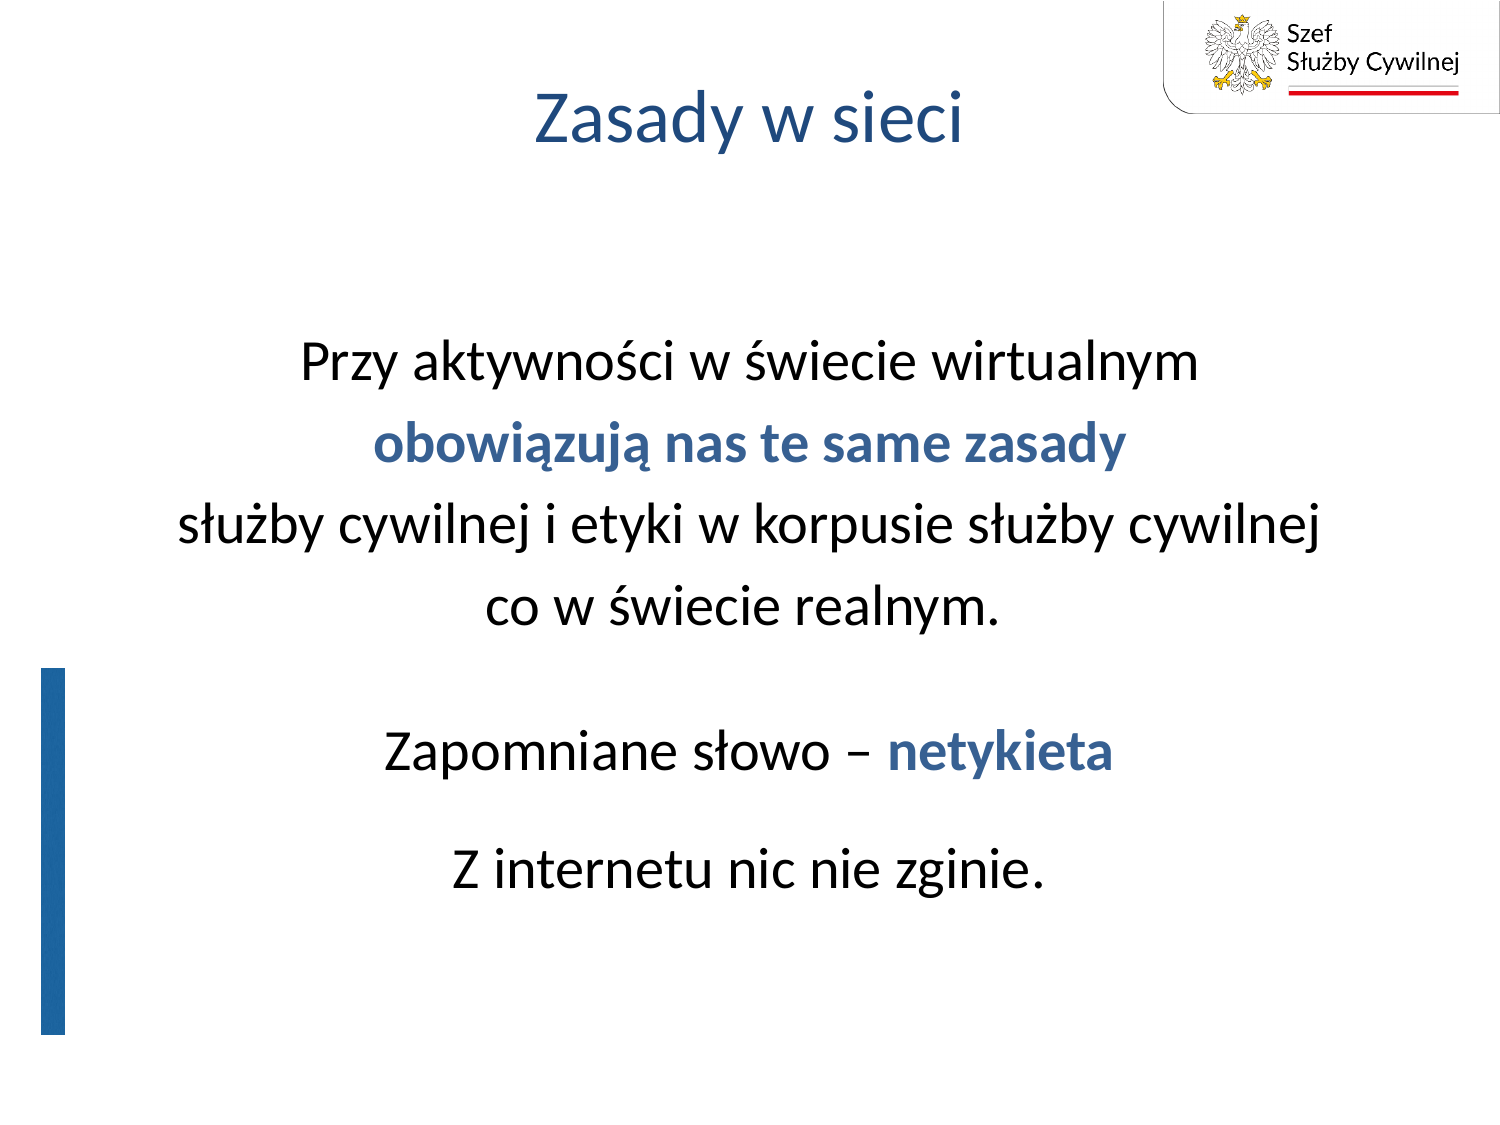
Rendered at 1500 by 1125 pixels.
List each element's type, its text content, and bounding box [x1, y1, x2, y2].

picture [41, 668, 65, 1035]
title Zasady w sieci [100, 60, 1400, 185]
text_box Przy aktywności w świecie wirtualnym obowiązują nas te same zasady służby cywilnej i etyki w korpusie służby cywilnej co w świecie realnym. [153, 314, 1347, 704]
text_box Z internetu nic nie zginie. [152, 822, 1346, 929]
text_box Zapomniane słowo – netykieta [153, 704, 1347, 811]
picture [1163, 0, 1500, 114]
